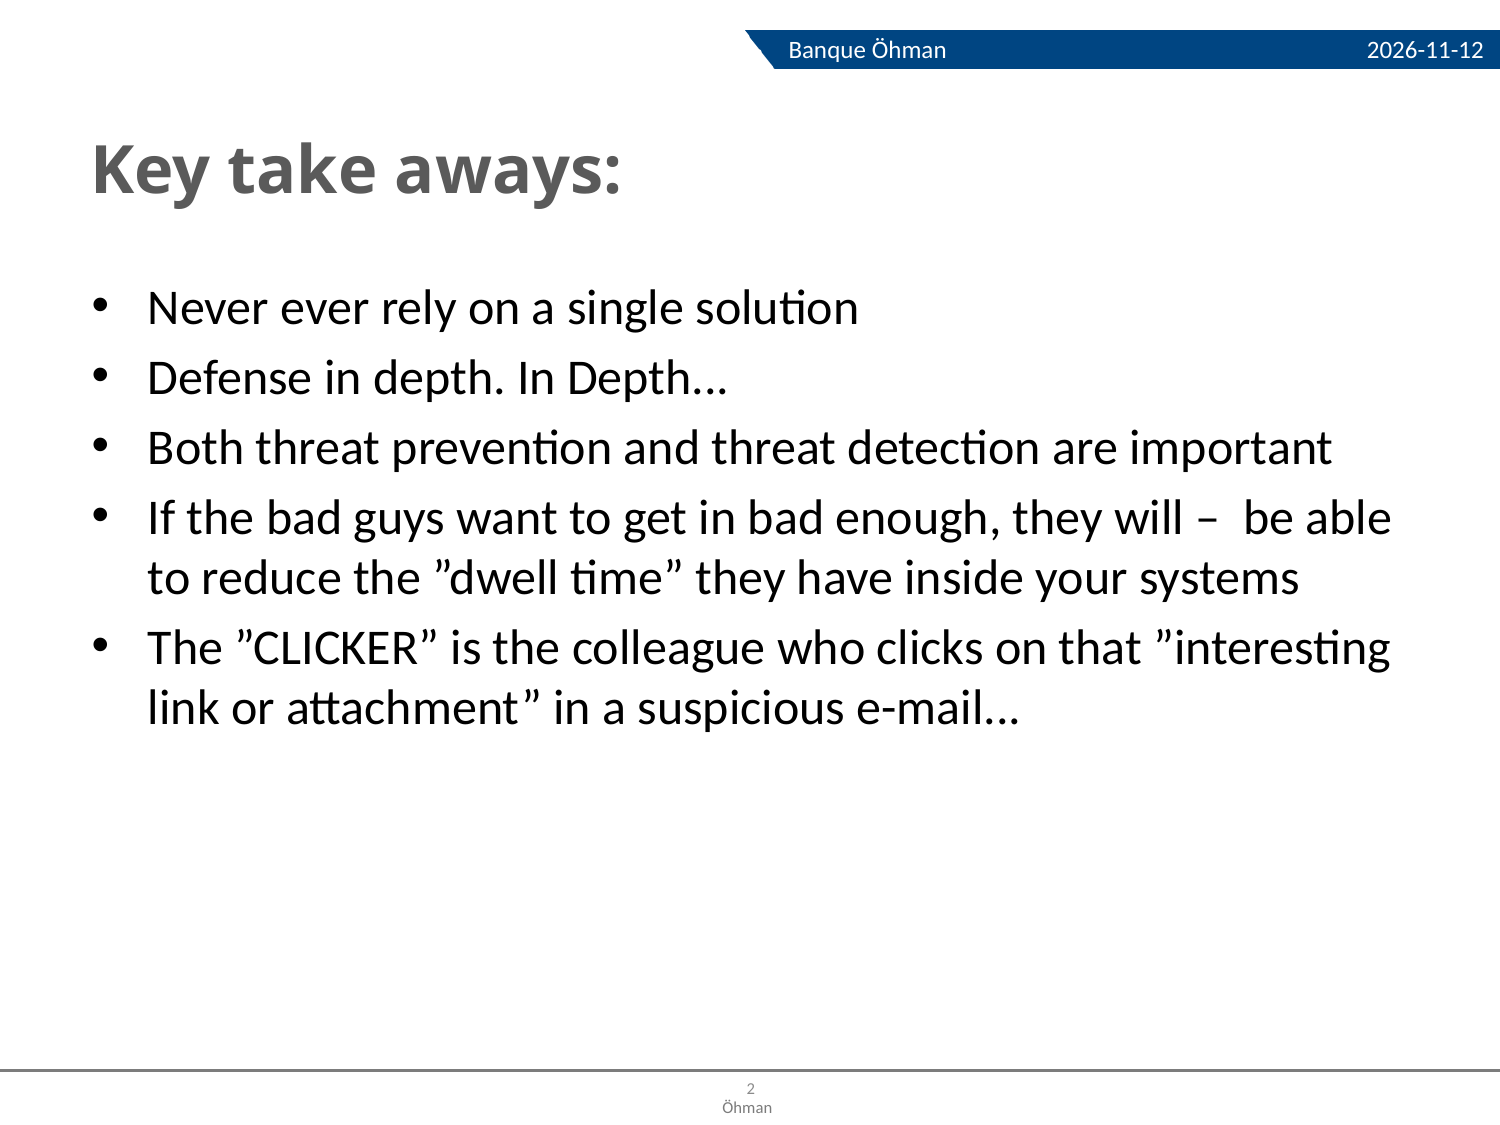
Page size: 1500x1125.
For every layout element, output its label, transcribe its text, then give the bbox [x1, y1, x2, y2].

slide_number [1246, 16, 1500, 81]
picture [738, 30, 773, 69]
footer Banque Öhman [773, 19, 1246, 79]
list Never ever rely on a single solution Defense in depth. In Depth... Both threat prevention and threat detection are important If the bad guys want to get in bad enough, they will – be able to reduce the ”dwell time” they have inside your systems The ”CLICKER” is the colleague who clicks on that ”interesting link or attachment” in a suspicious e-mail... [76, 267, 1424, 1012]
title Key take aways: [75, 101, 1425, 233]
